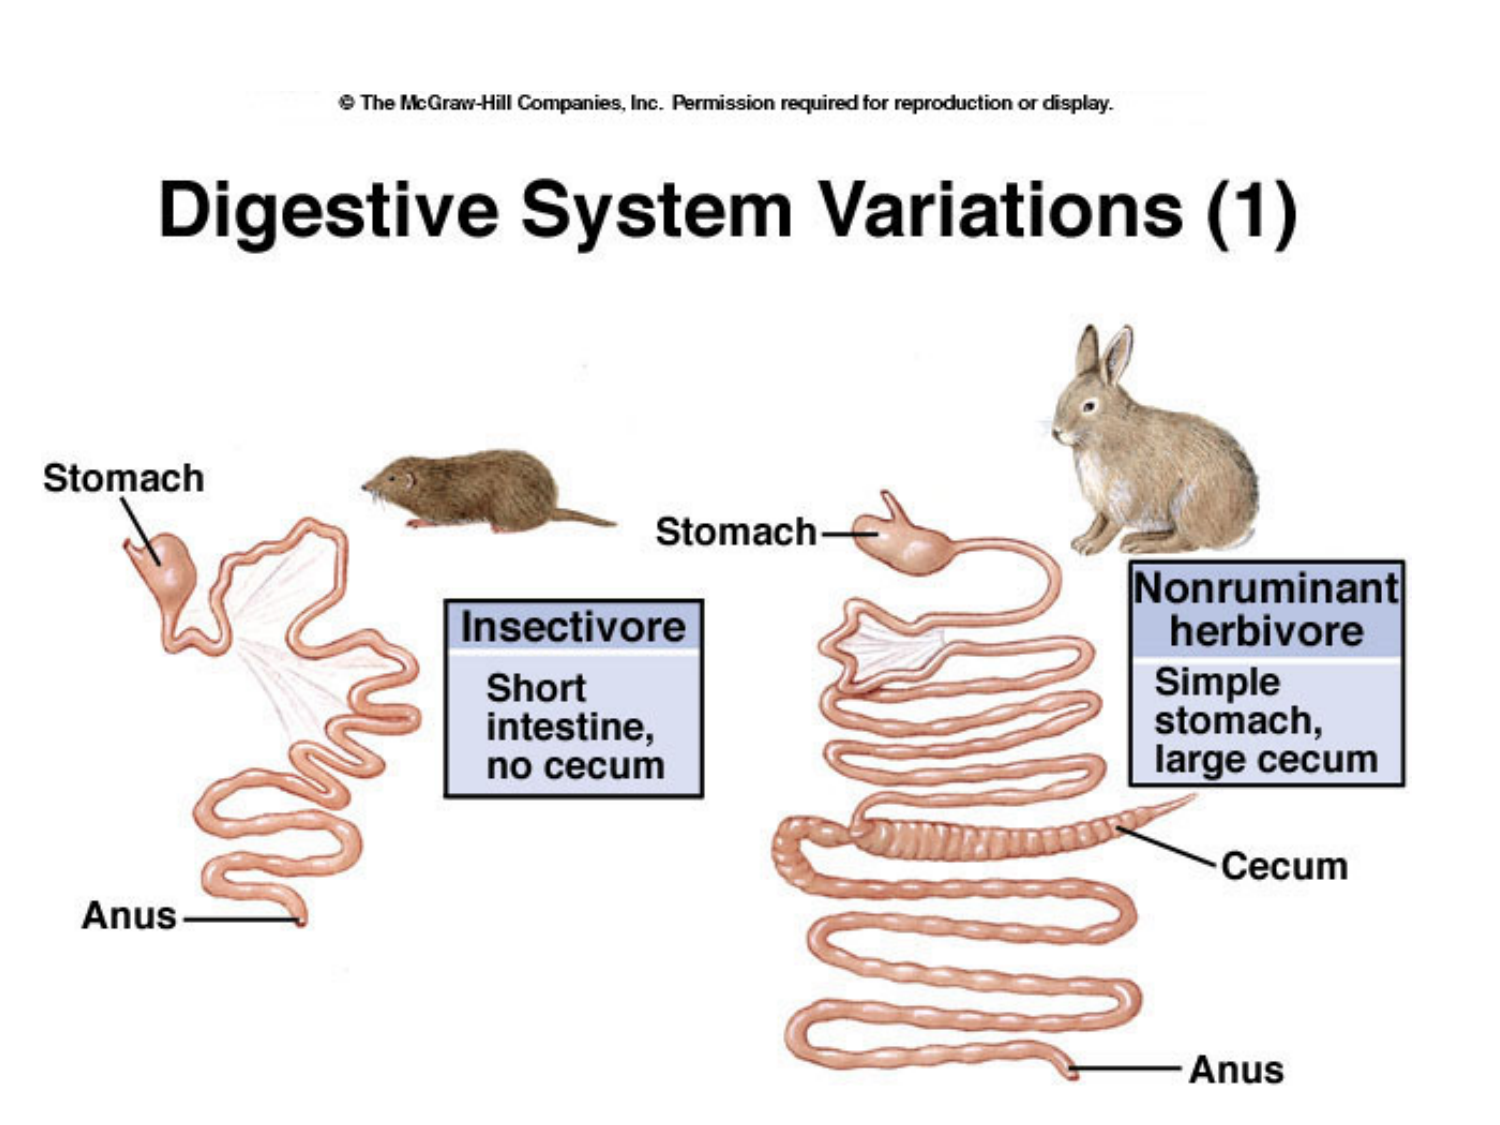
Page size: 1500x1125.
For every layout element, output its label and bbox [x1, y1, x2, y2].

picture [41, 91, 1412, 1120]
